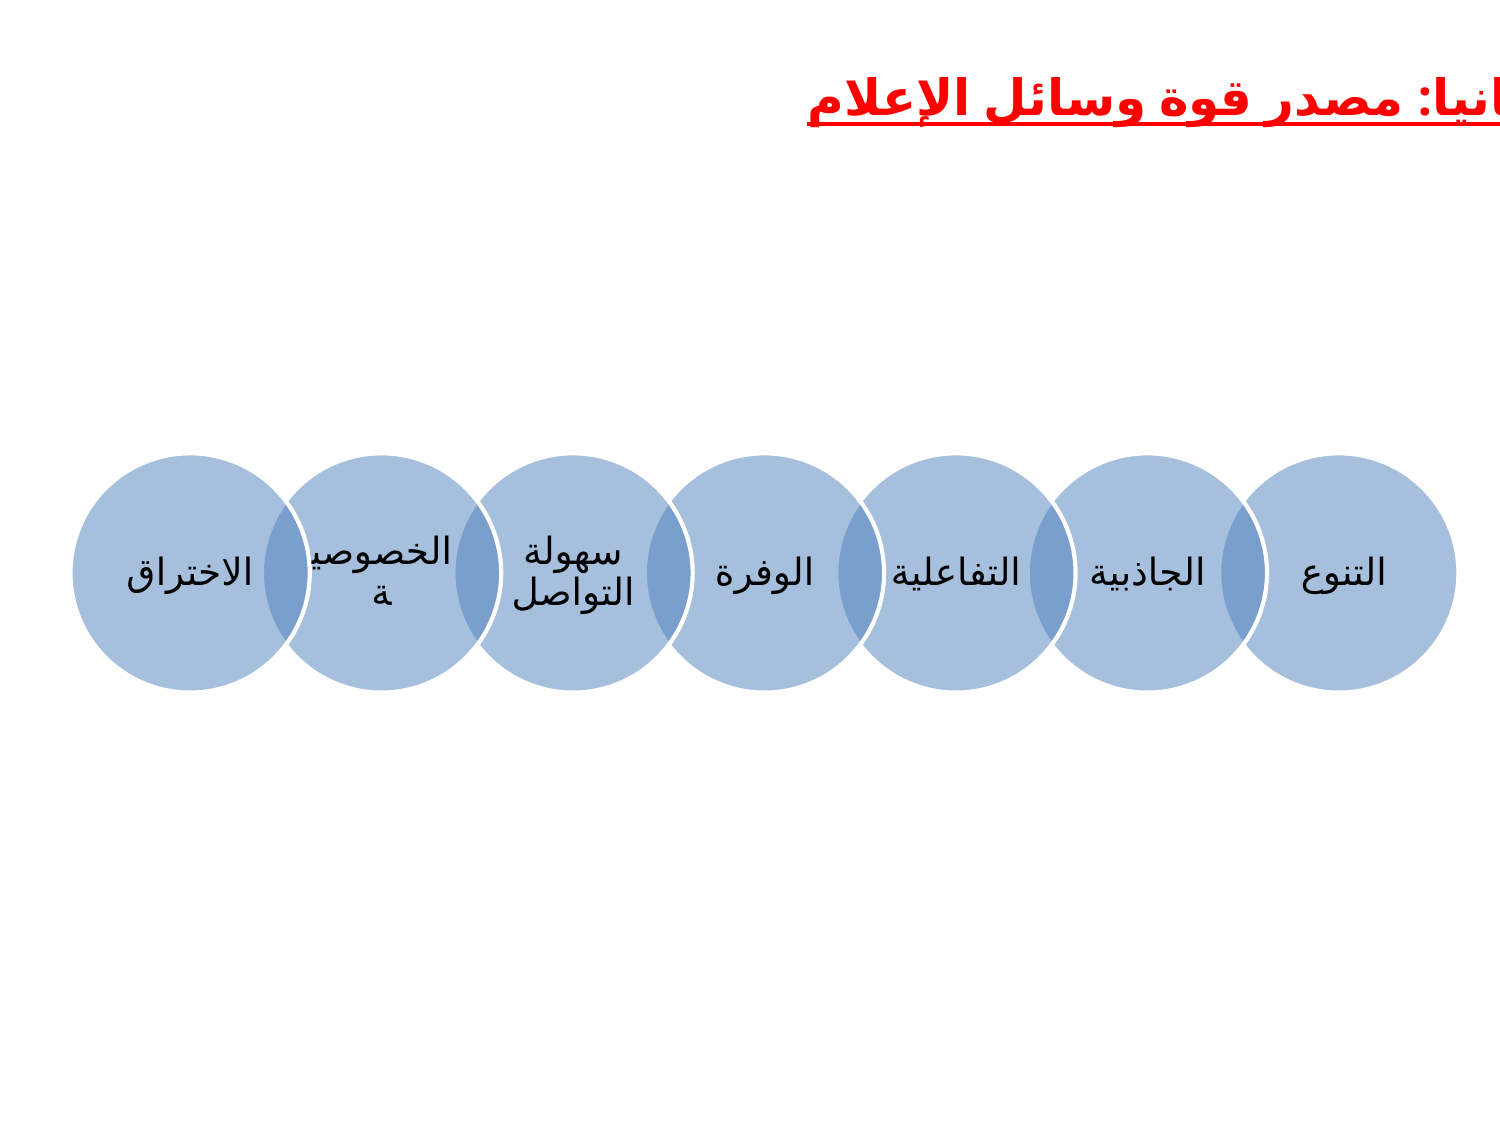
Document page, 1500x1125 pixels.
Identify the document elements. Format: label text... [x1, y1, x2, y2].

text_box ثانيا: مصدر قوة وسائل الإعلام [792, 58, 1500, 134]
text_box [70, 240, 1459, 906]
